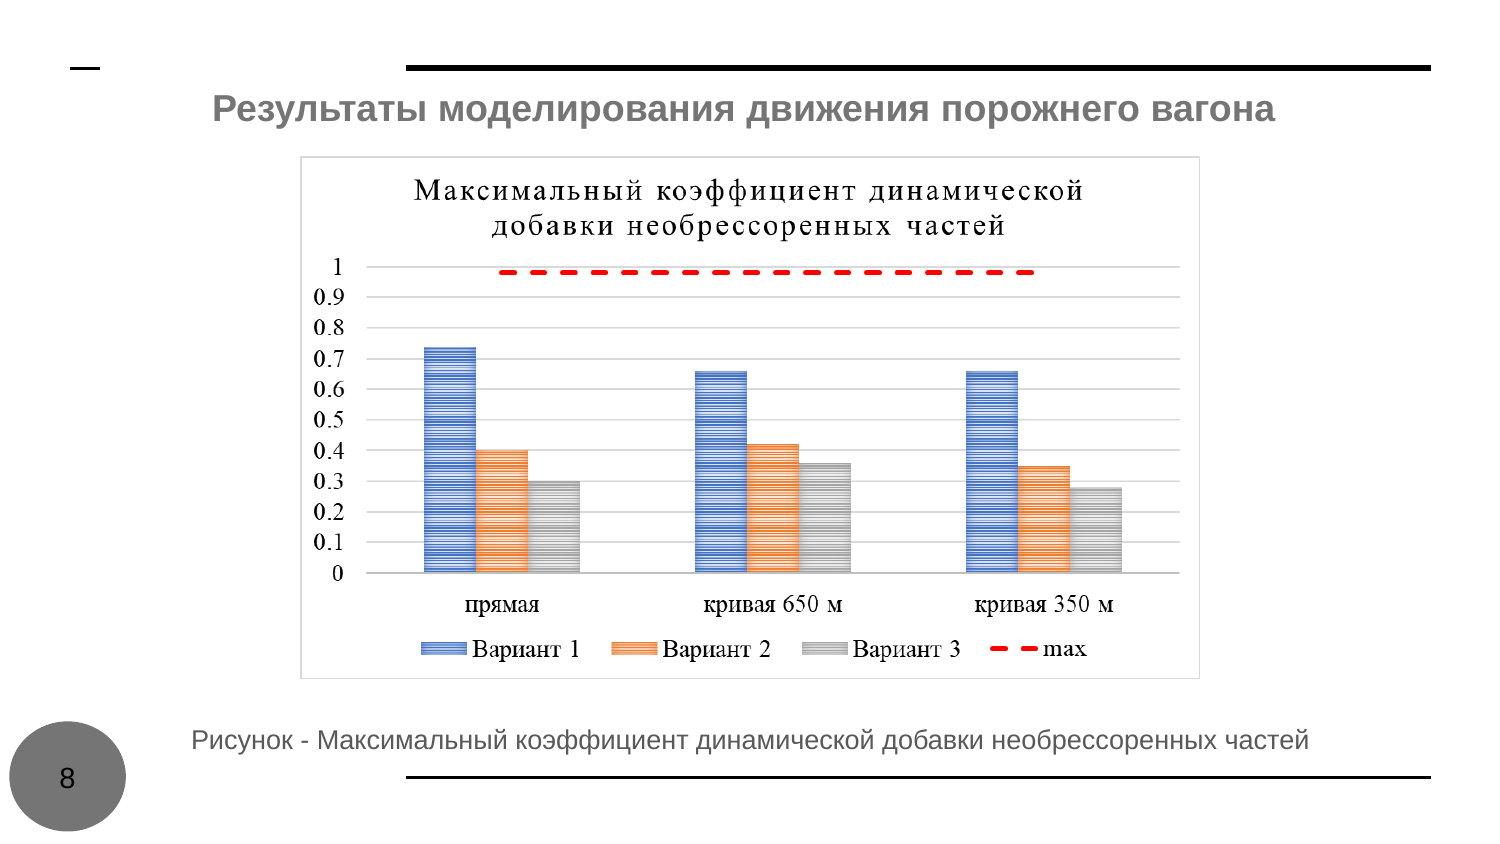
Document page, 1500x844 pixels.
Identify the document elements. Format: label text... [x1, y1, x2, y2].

text_box Рисунок - Максимальный коэффициент динамической добавки необрессоренных частей [165, 691, 1335, 770]
text_box Результаты моделирования движения порожнего вагона [60, 68, 1428, 144]
text_box 8 [10, 722, 126, 831]
picture [300, 156, 1200, 680]
